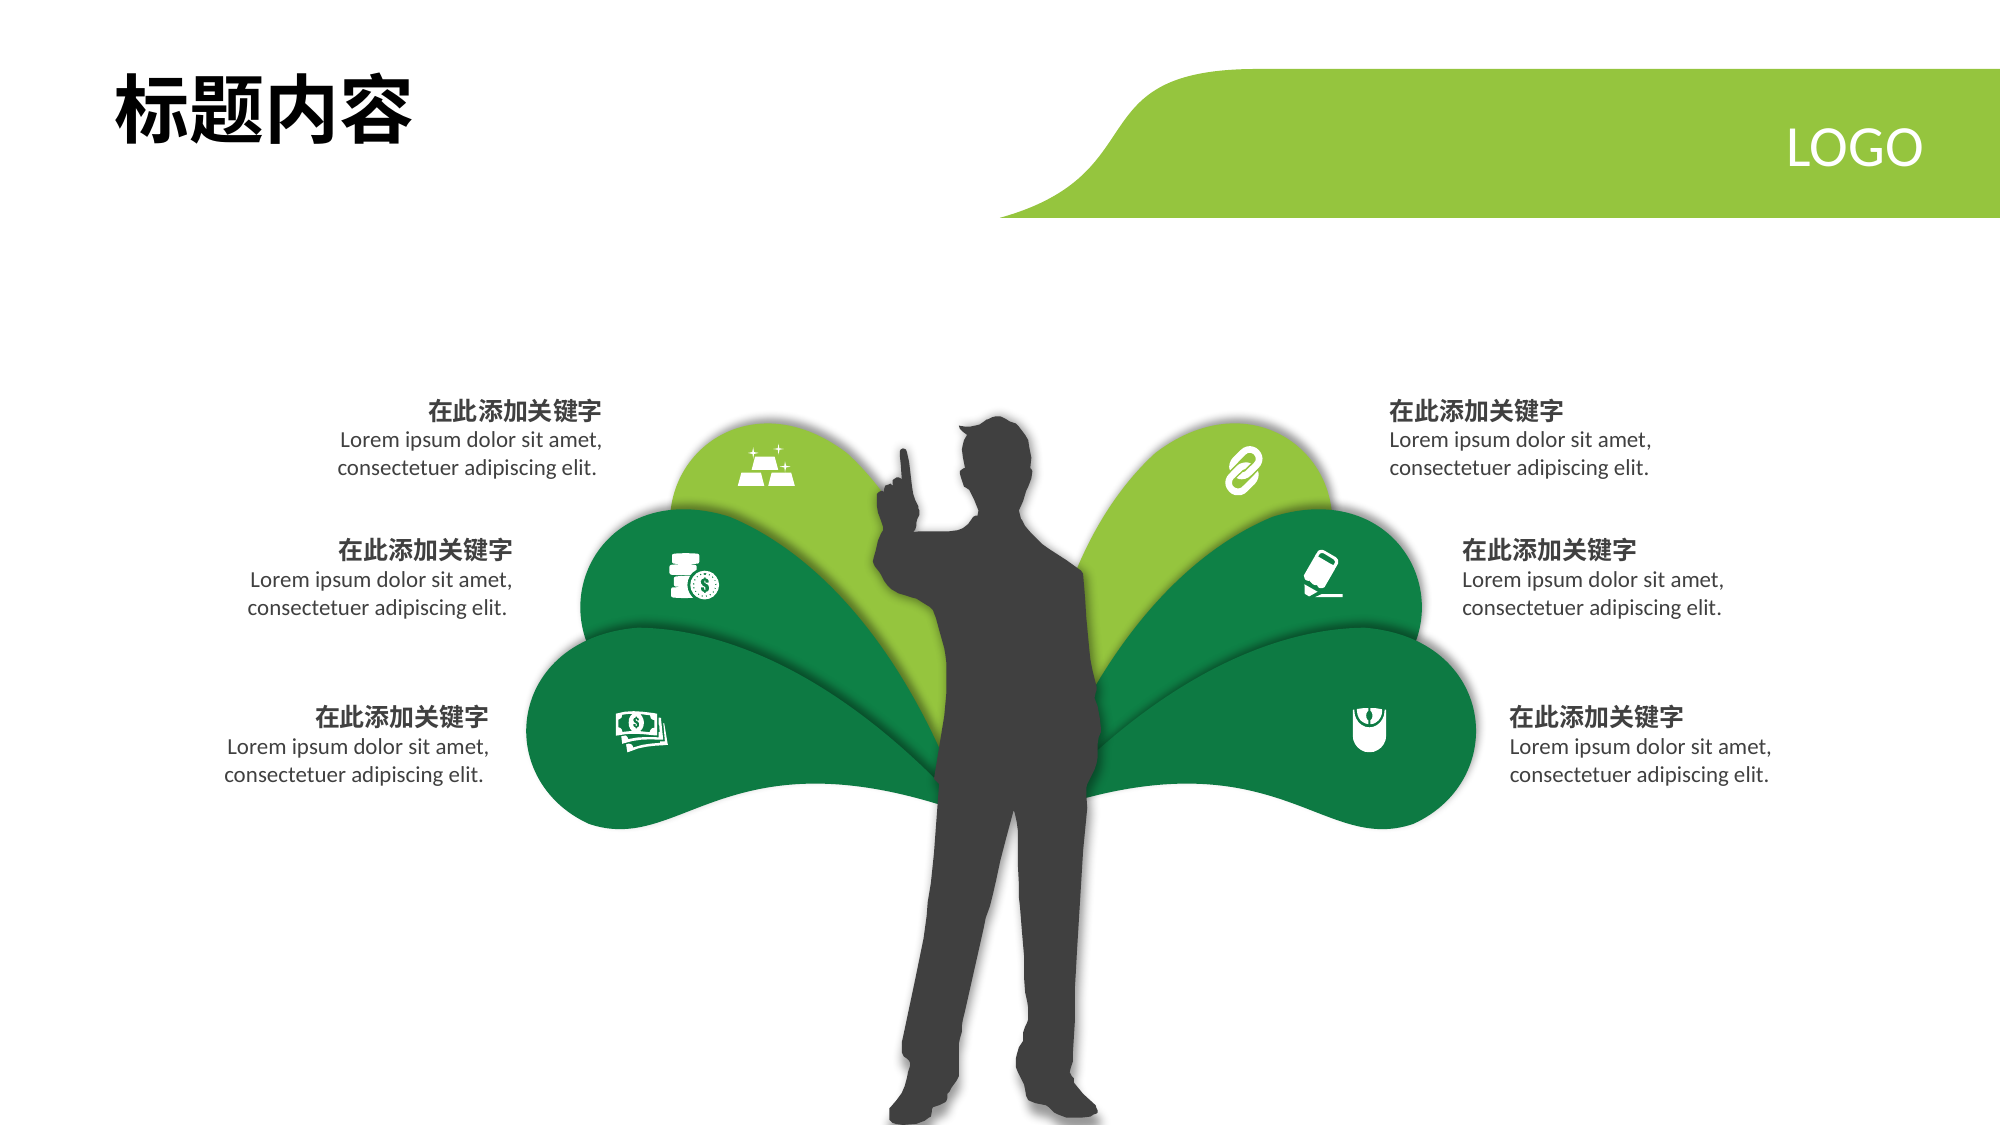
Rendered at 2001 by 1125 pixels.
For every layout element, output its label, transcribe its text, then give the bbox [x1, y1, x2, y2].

text_box [872, 416, 1101, 1125]
text_box [747, 447, 779, 470]
text_box [615, 711, 668, 753]
text_box [1079, 422, 1331, 659]
text_box [669, 553, 700, 599]
text_box [999, 67, 2000, 219]
text_box [768, 461, 795, 486]
text_box [525, 626, 932, 831]
text_box [1099, 626, 1478, 831]
text_box 标题内容 [99, 54, 430, 160]
text_box [1352, 708, 1387, 753]
text_box [1304, 584, 1318, 597]
text_box 在此添加关键字 Lorem ipsum dolor sit amet, consectetuer adipiscing elit. [1369, 385, 1786, 490]
text_box 在此添加关键字 Lorem ipsum dolor sit amet, consectetuer adipiscing elit. [1442, 524, 1858, 630]
text_box [579, 508, 936, 754]
text_box 在此添加关键字 Lorem ipsum dolor sit amet, consectetuer adipiscing elit. [207, 385, 623, 490]
text_box [773, 443, 784, 455]
text_box [690, 570, 720, 600]
text_box [1104, 508, 1423, 724]
text_box [671, 422, 940, 714]
text_box [1303, 549, 1339, 589]
text_box 在此添加关键字 Lorem ipsum dolor sit amet, consectetuer adipiscing elit. [1489, 691, 1906, 797]
text_box [1314, 594, 1343, 598]
text_box [737, 472, 765, 486]
text_box 在此添加关键字 Lorem ipsum dolor sit amet, consectetuer adipiscing elit. [117, 524, 534, 630]
text_box LOGO [1771, 100, 1939, 186]
text_box 在此添加关键字 Lorem ipsum dolor sit amet, consectetuer adipiscing elit. [94, 691, 510, 797]
text_box [1225, 446, 1263, 496]
